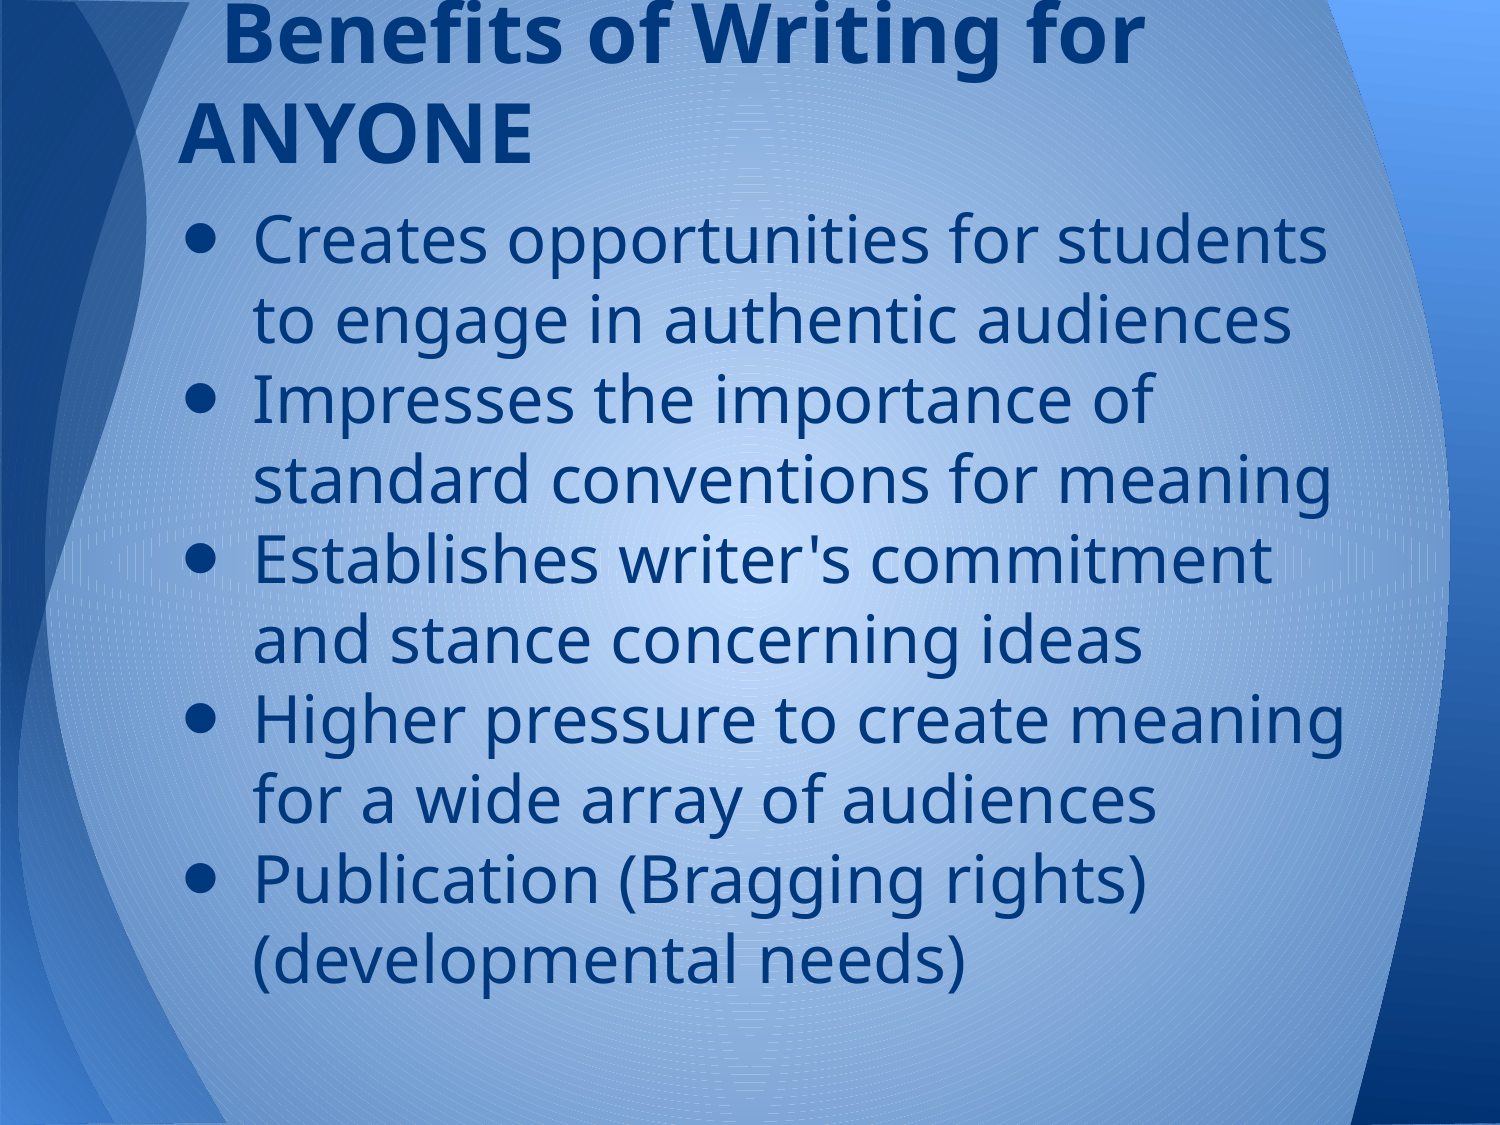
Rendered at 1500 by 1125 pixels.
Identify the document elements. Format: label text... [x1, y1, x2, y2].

list Creates opportunities for students to engage in authentic audiences Impresses the importance of standard conventions for meaning Establishes writer's commitment and stance concerning ideas Higher pressure to create meaning for a wide array of audiences Publication (Bragging rights) (developmental needs) [162, 182, 1424, 1012]
title Benefits of Writing for ANYONE [163, 0, 1423, 195]
